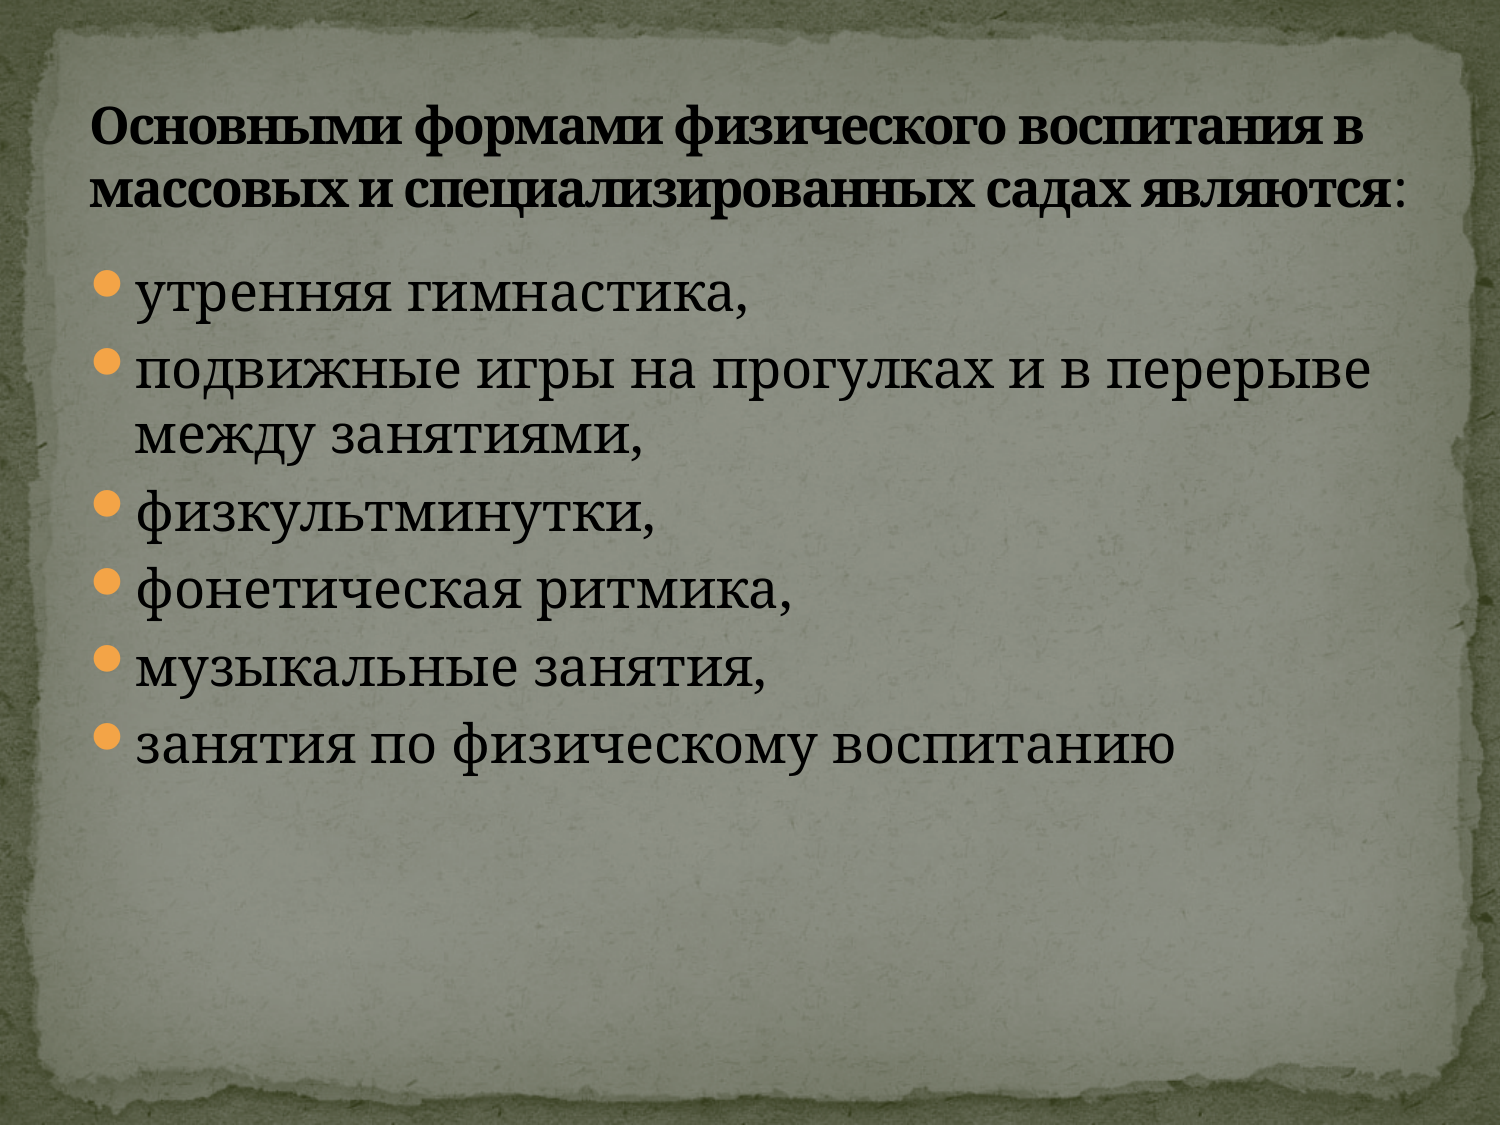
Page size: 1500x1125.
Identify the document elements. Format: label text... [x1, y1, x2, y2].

title Основными формами физического воспитания в массовых и специализированных садах являются: [74, 24, 1425, 225]
list утренняя гимнастика, подвижные игры на прогулках и в перерыве между занятиями, физкультминутки, фонетическая ритмика, музыкальные занятия, занятия по физическому воспитанию [75, 249, 1425, 1000]
